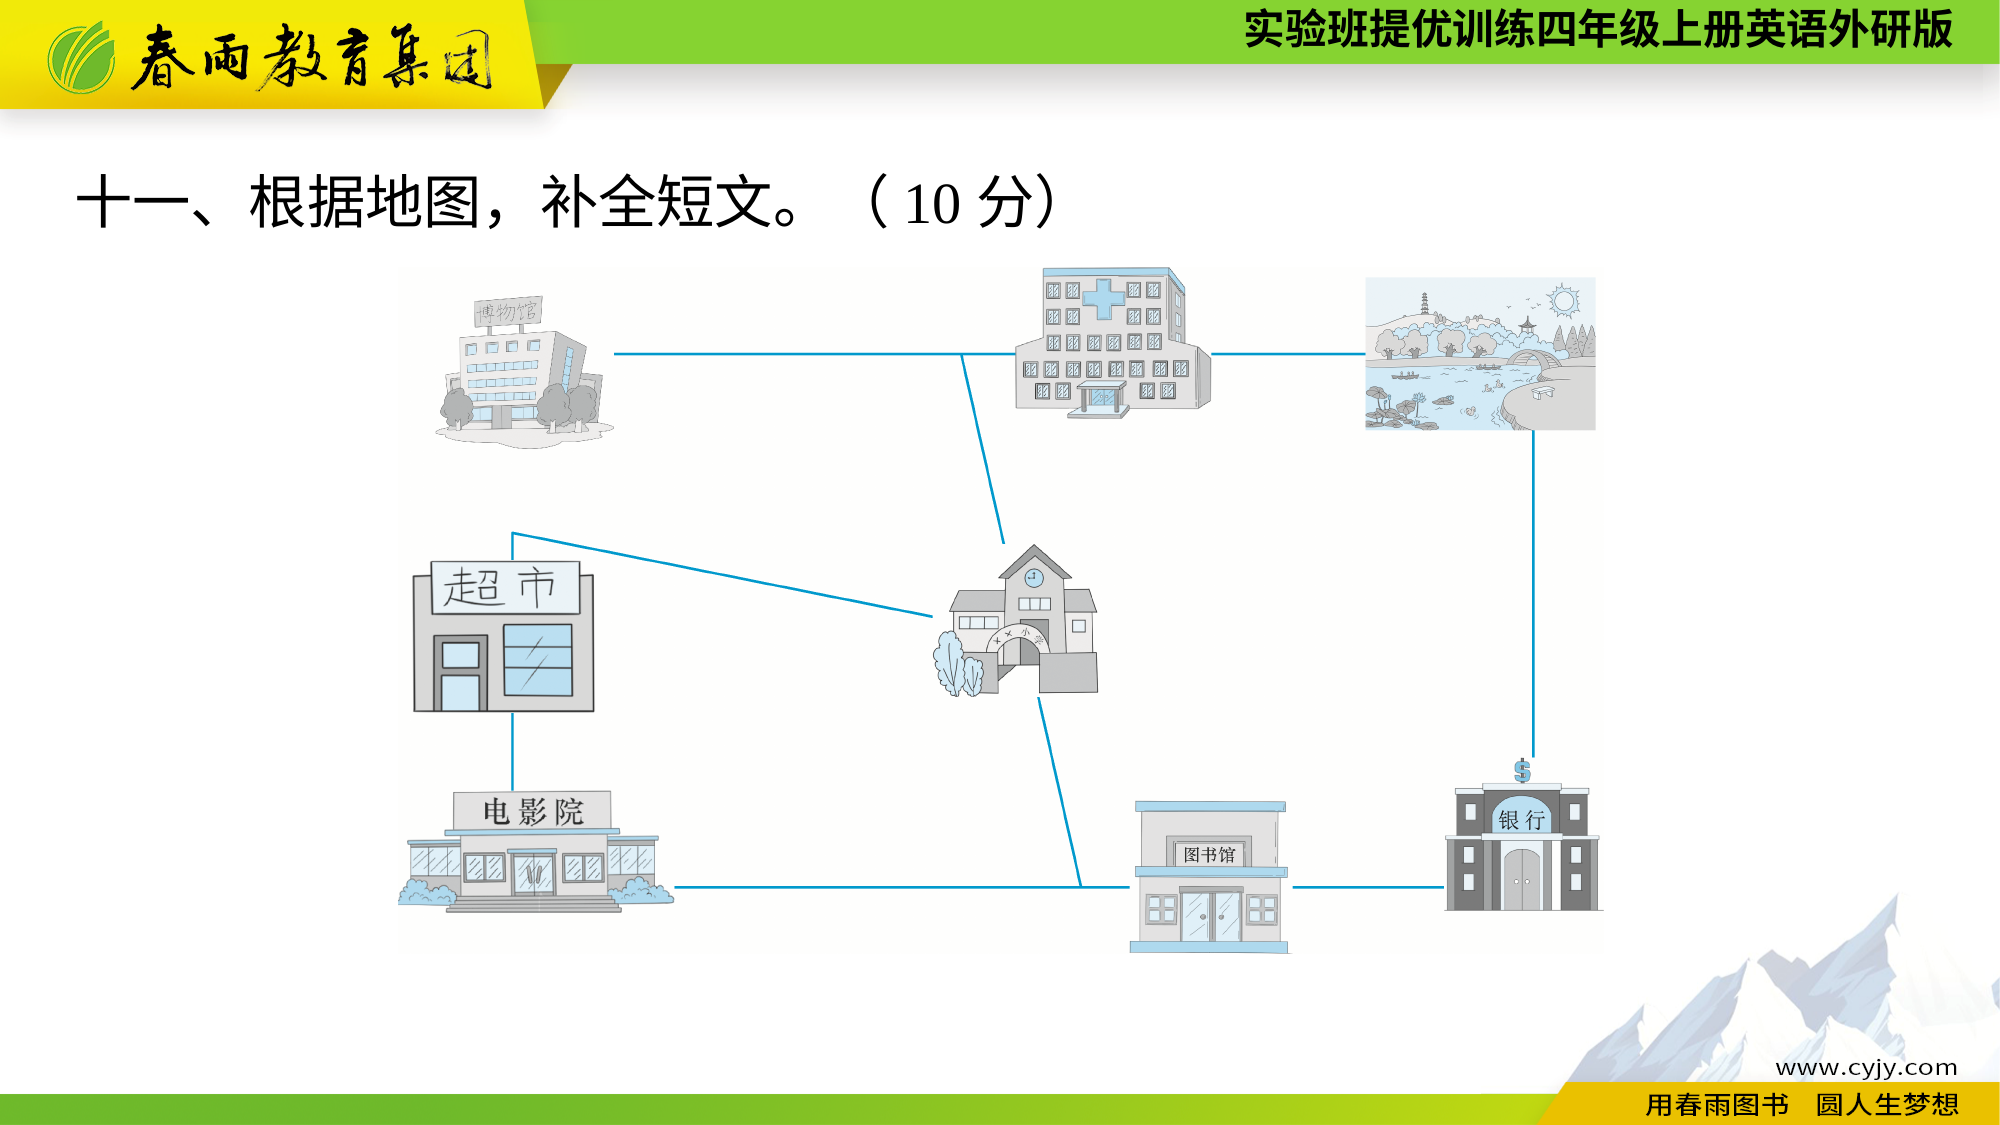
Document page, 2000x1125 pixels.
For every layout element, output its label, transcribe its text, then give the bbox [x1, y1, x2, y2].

picture [0, 0, 2000, 1125]
list 十一、根据地图，补全短文。（10分） [59, 122, 1944, 231]
